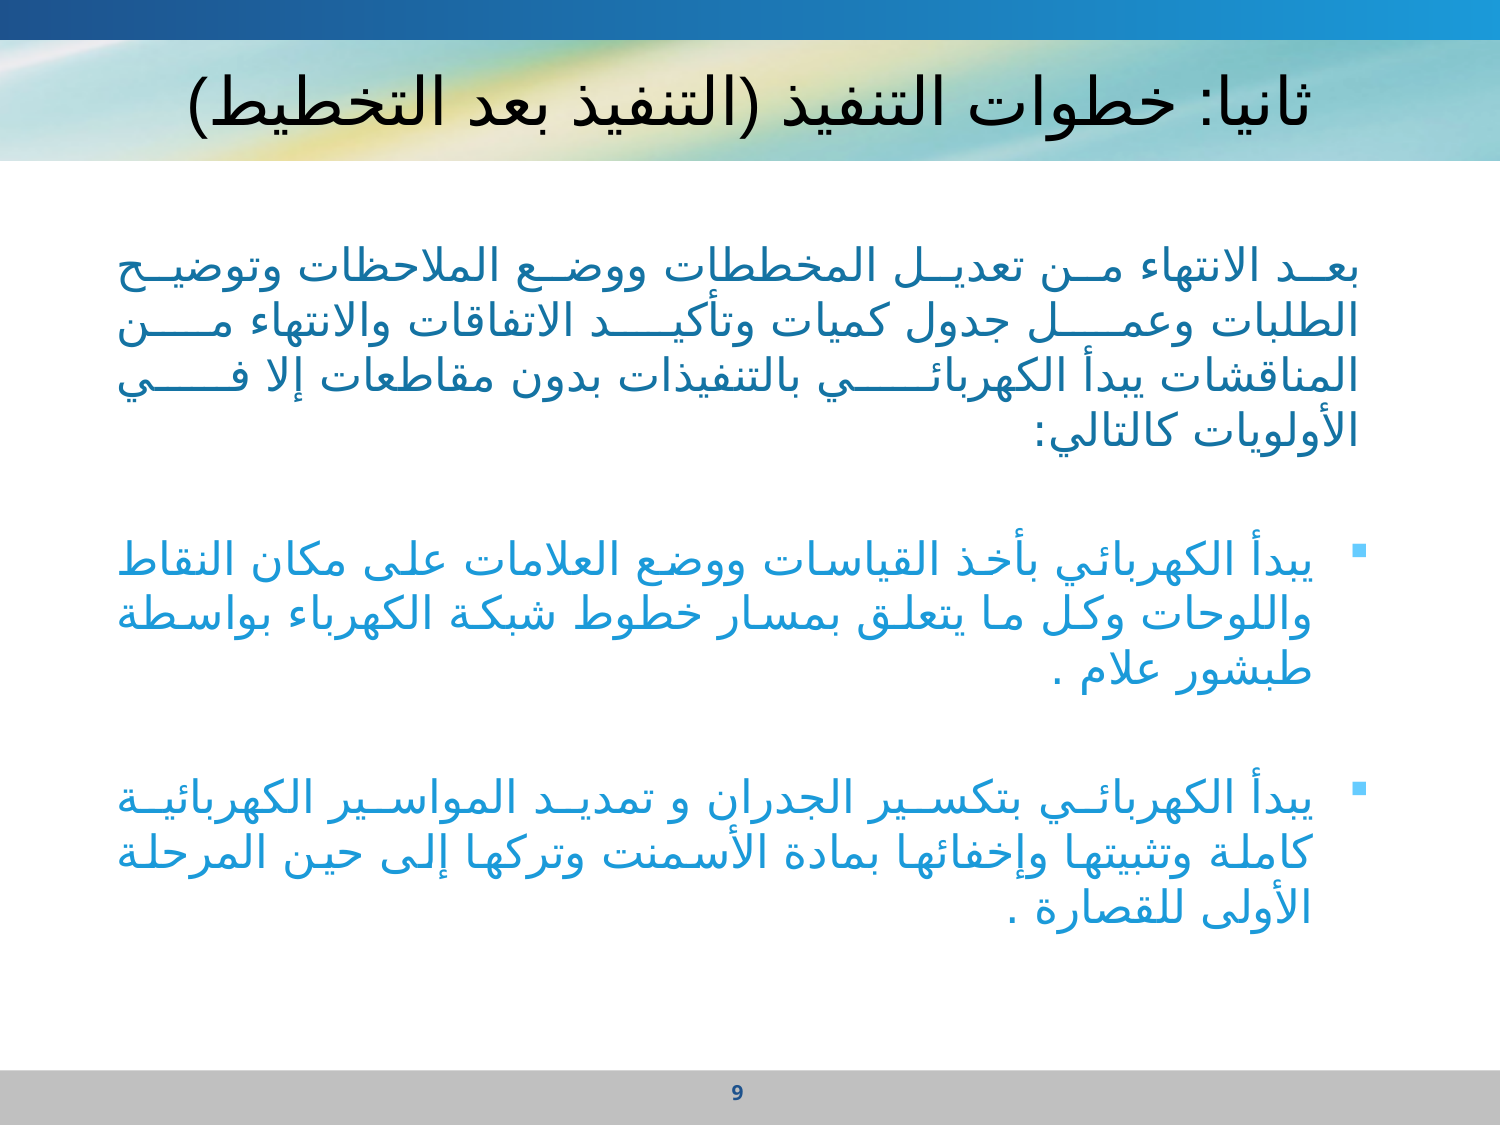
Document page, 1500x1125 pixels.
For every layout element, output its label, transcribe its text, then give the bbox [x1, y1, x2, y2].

slide_number 9 [562, 1072, 913, 1115]
picture [0, 39, 1500, 161]
title ثانيا: خطوات التنفيذ (التنفيذ بعد التخطيط) [75, 52, 1425, 145]
list بعد الانتهاء من تعديل المخططات ووضع الملاحظات وتوضيح الطلبات وعمل جدول كميات وتأكيد الاتفاقات والانتهاء من المناقشات يبدأ الكهربائي بالتنفيذات بدون مقاطعات إلا في الأولويات كالتالي: يبدأ الكهربائي بأخذ القياسات ووضع العلامات على مكان النقاط واللوحات وكل ما يتعلق بمسار خطوط شبكة الكهرباء بواسطة طبشور علام . يبدأ الكهربائي بتكسير الجدران و تمديد المواسير الكهربائية كاملة وتثبيتها وإخفائها بمادة الأسمنت وتركها إلى حين المرحلة الأولى للقصارة . [101, 228, 1386, 1025]
